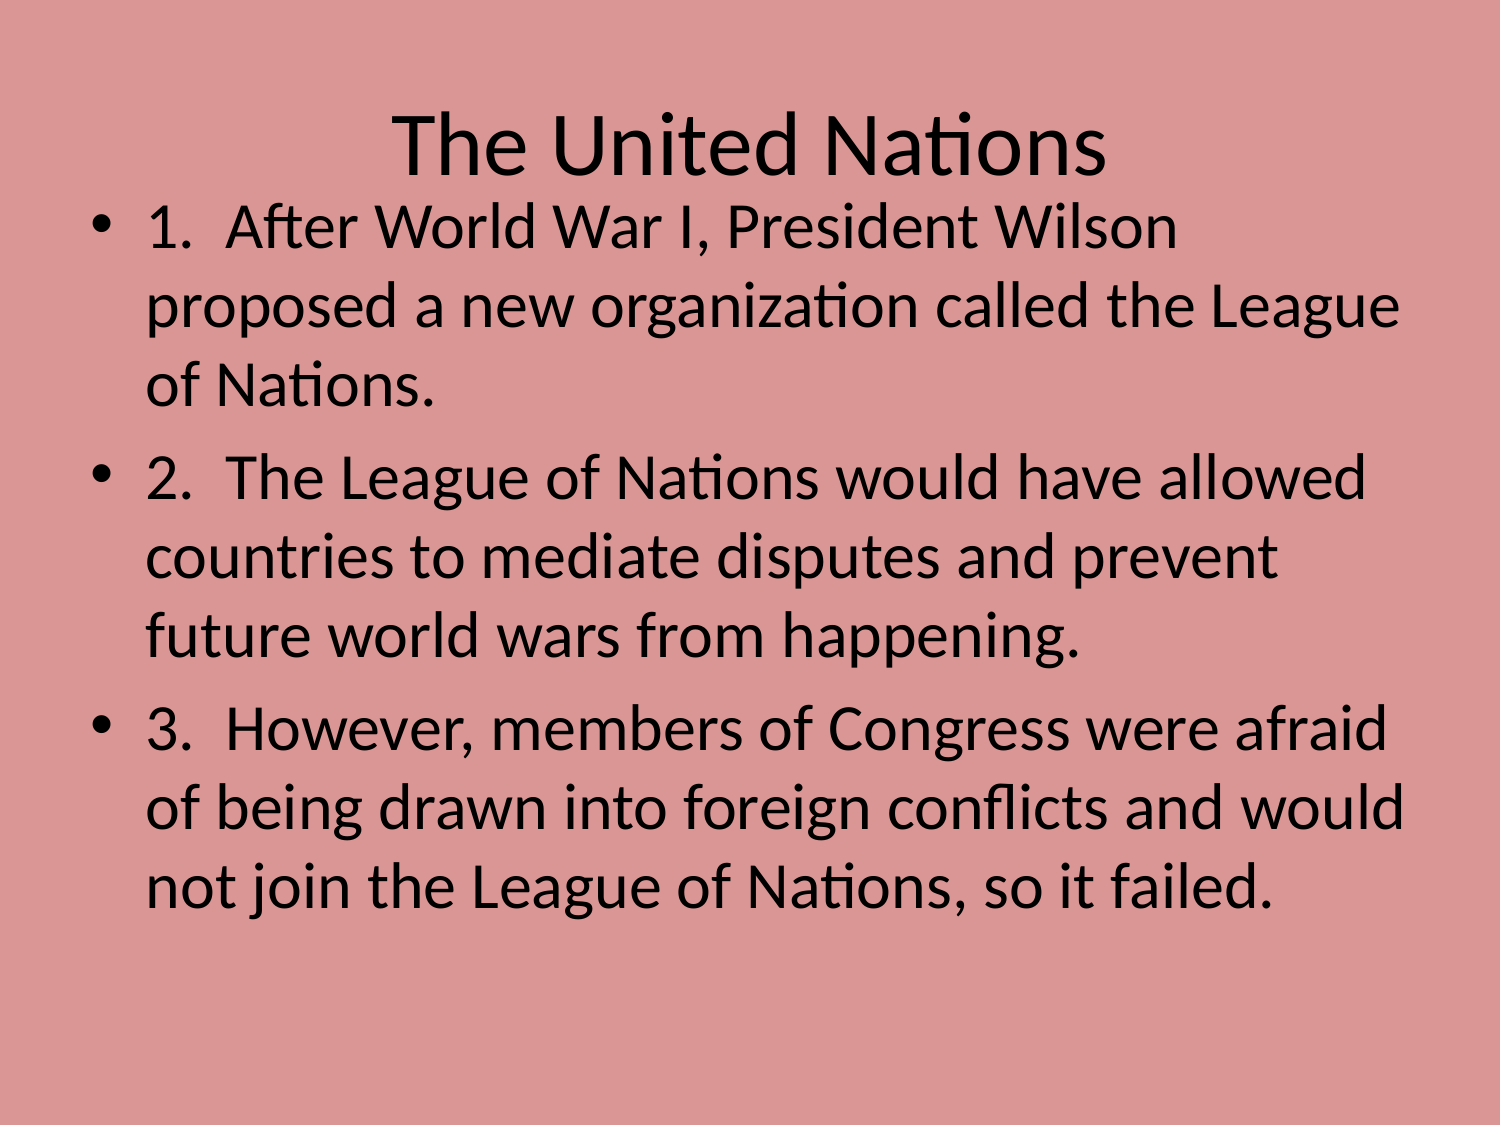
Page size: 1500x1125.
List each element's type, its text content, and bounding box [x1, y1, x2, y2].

title The United Nations [75, 45, 1425, 174]
list 1. After World War I, President Wilson proposed a new organization called the League of Nations. 2. The League of Nations would have allowed countries to mediate disputes and prevent future world wars from happening. 3. However, members of Congress were afraid of being drawn into foreign conflicts and would not join the League of Nations, so it failed. [75, 174, 1425, 1005]
